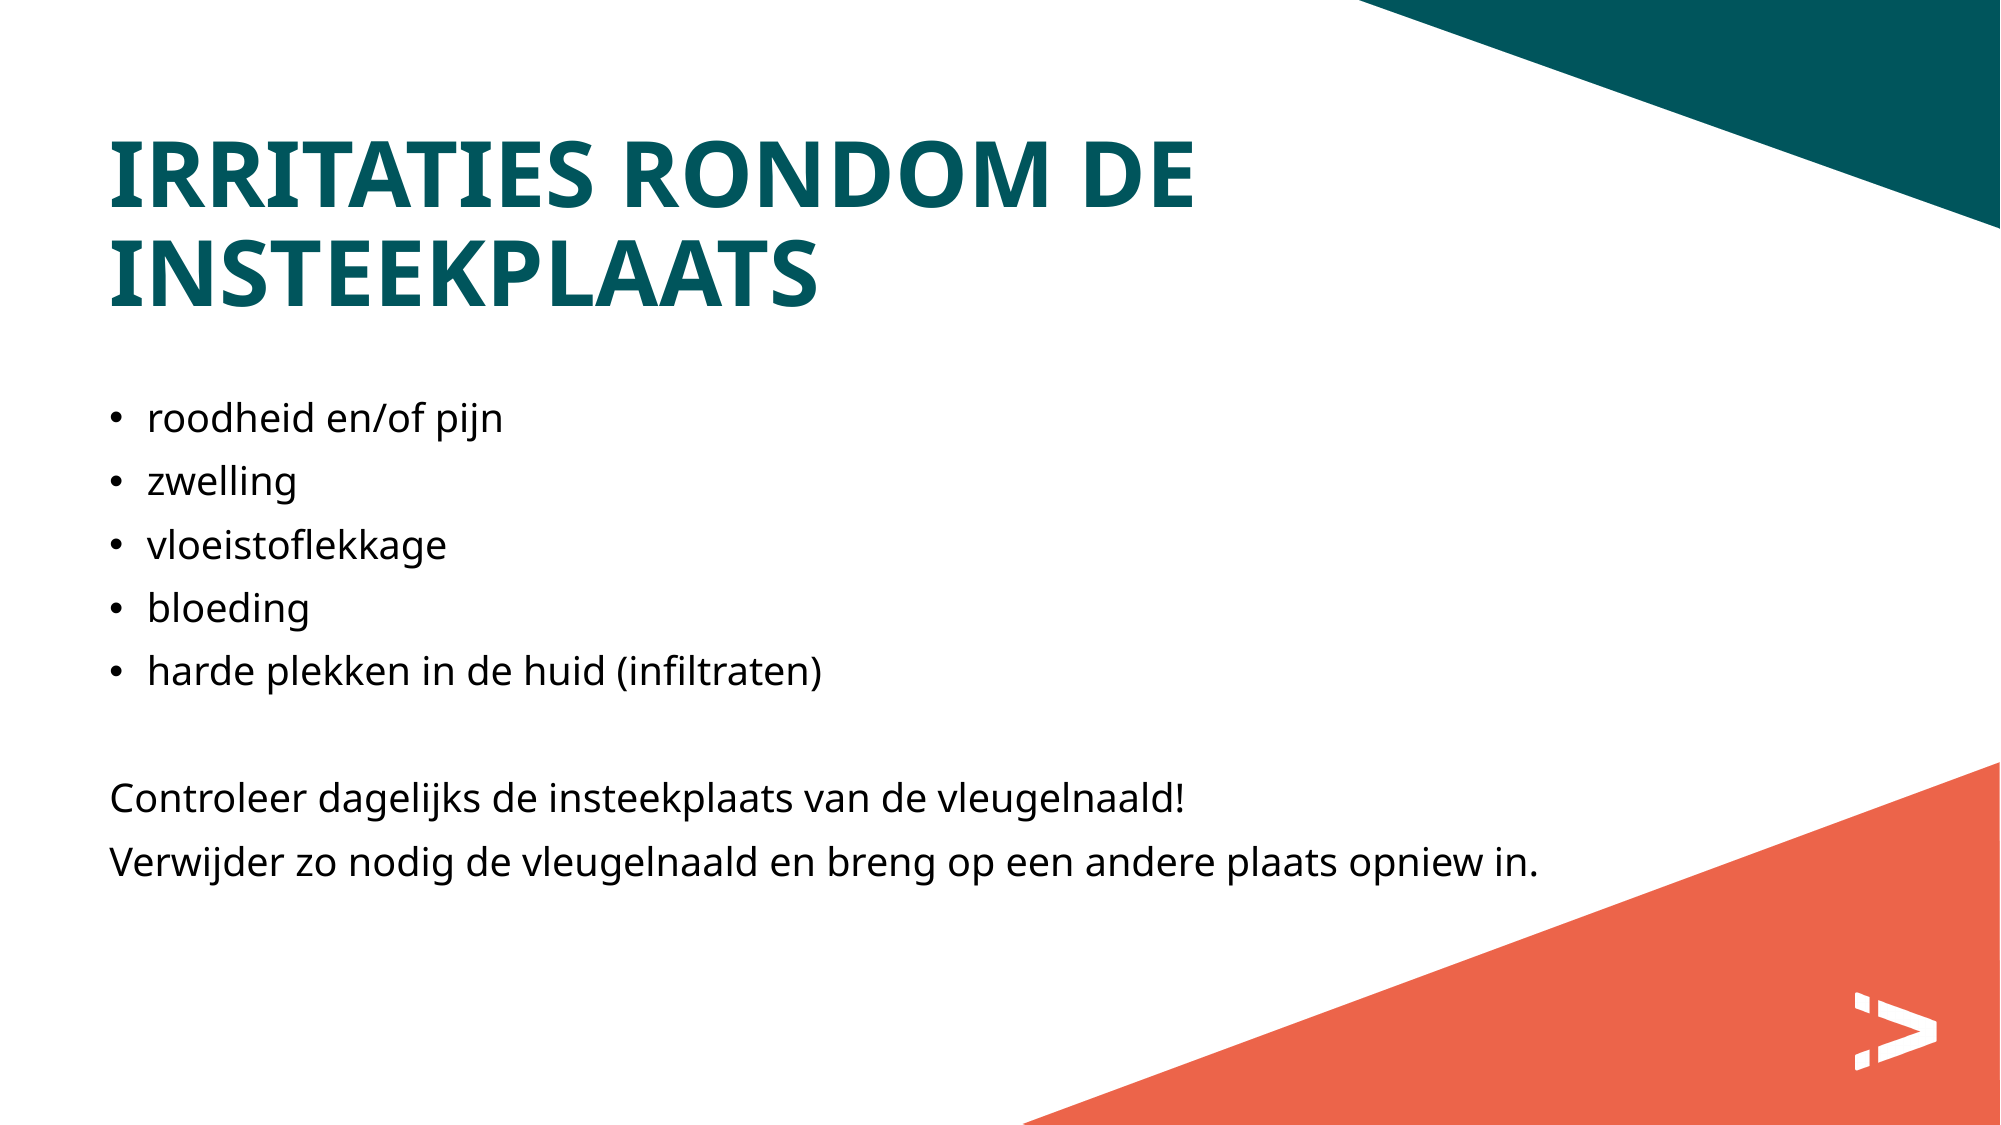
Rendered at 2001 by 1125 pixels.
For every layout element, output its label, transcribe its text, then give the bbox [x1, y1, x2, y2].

title Irritaties rondom de insteekplaats [94, 118, 1820, 336]
list roodheid en/of pijn zwelling vloeistoflekkage bloeding harde plekken in de huid (infiltraten) Controleer dagelijks de insteekplaats van de vleugelnaald! Verwijder zo nodig de vleugelnaald en breng op een andere plaats opniew in. [94, 390, 1820, 899]
picture [0, 0, 2000, 1125]
